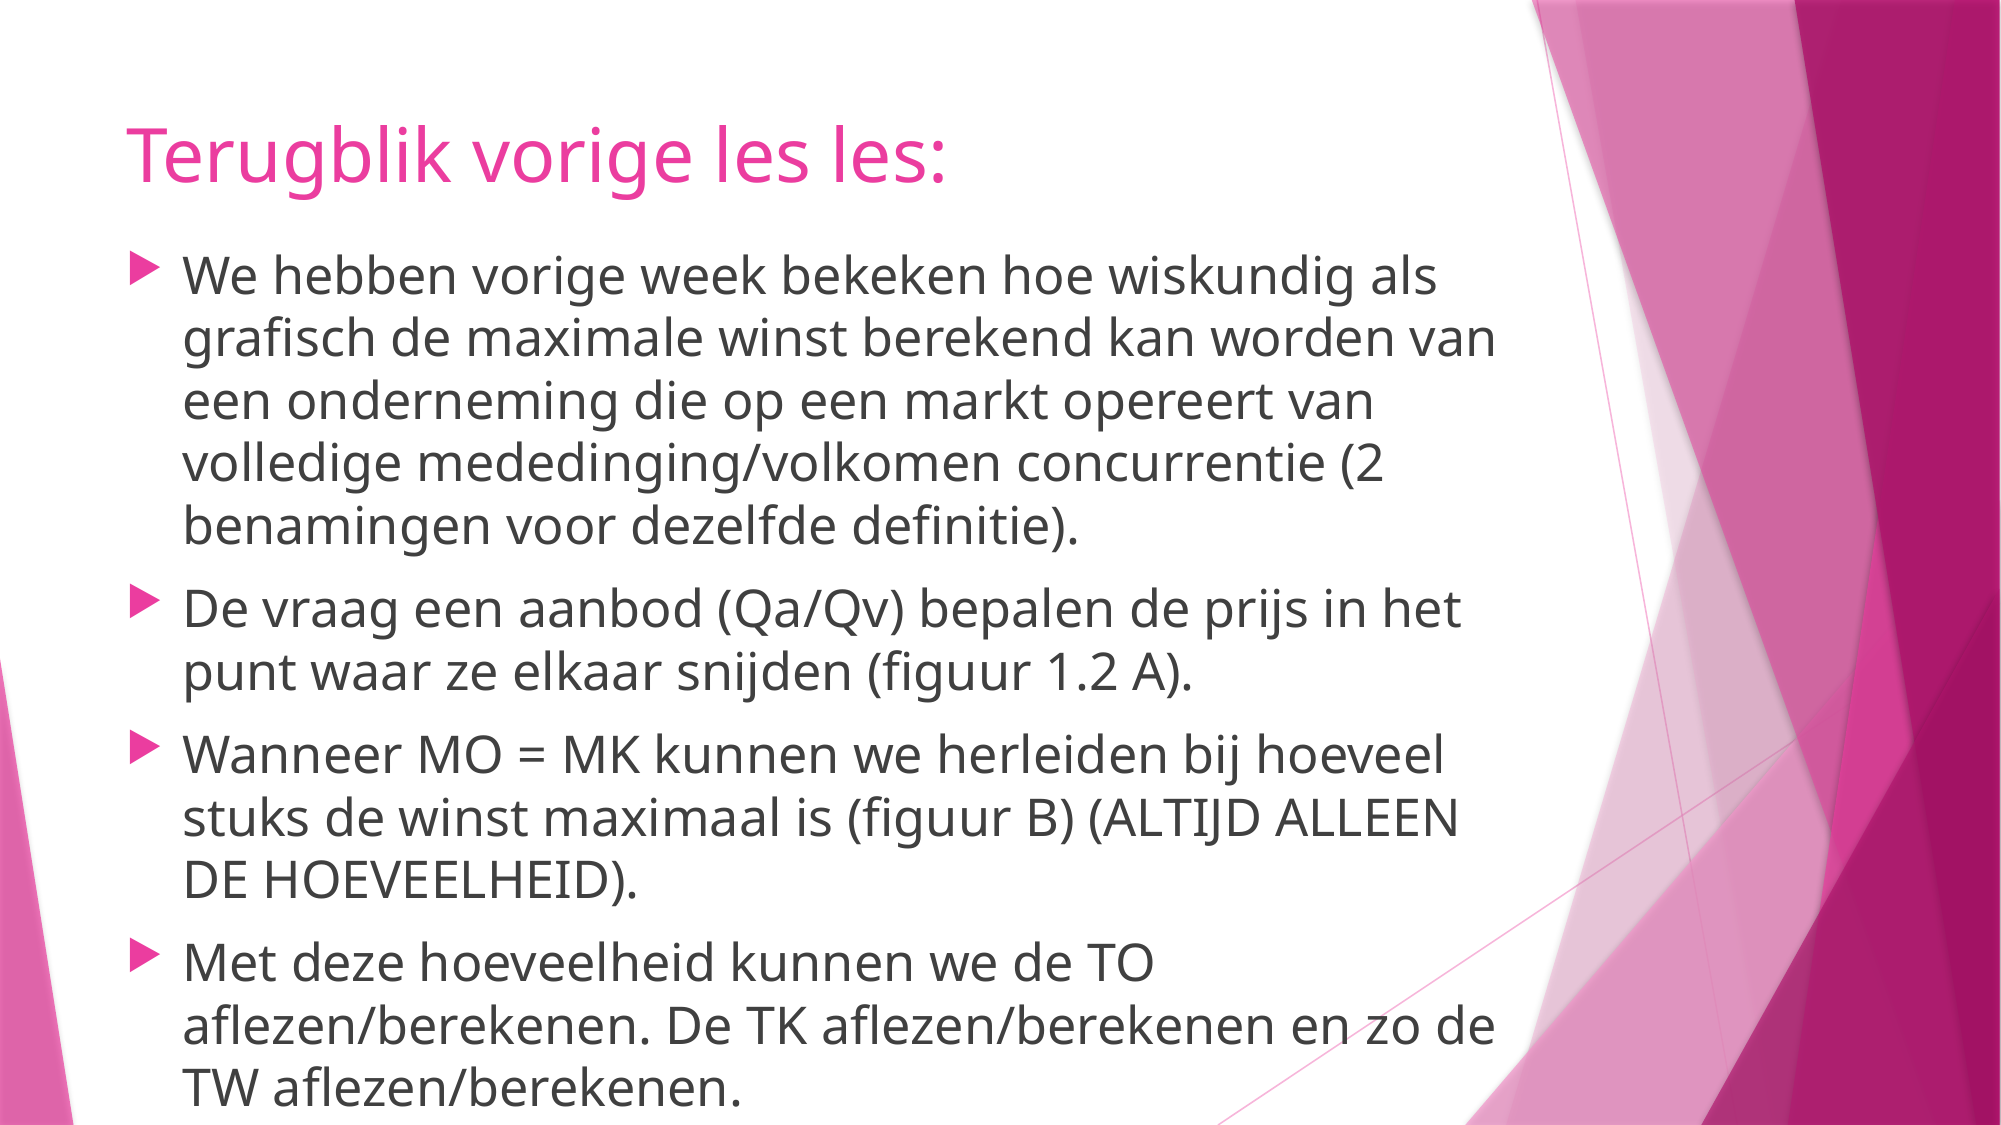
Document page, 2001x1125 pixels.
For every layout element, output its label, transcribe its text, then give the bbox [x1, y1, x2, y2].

list We hebben vorige week bekeken hoe wiskundig als grafisch de maximale winst berekend kan worden van een onderneming die op een markt opereert van volledige mededinging/volkomen concurrentie (2 benamingen voor dezelfde definitie). De vraag een aanbod (Qa/Qv) bepalen de prijs in het punt waar ze elkaar snijden (figuur 1.2 A). Wanneer MO = MK kunnen we herleiden bij hoeveel stuks de winst maximaal is (figuur B) (ALTIJD ALLEEN DE HOEVEELHEID). Met deze hoeveelheid kunnen we de TO aflezen/berekenen. De TK aflezen/berekenen en zo de TW aflezen/berekenen. [111, 234, 1522, 991]
title Terugblik vorige les les: [111, 99, 1522, 234]
